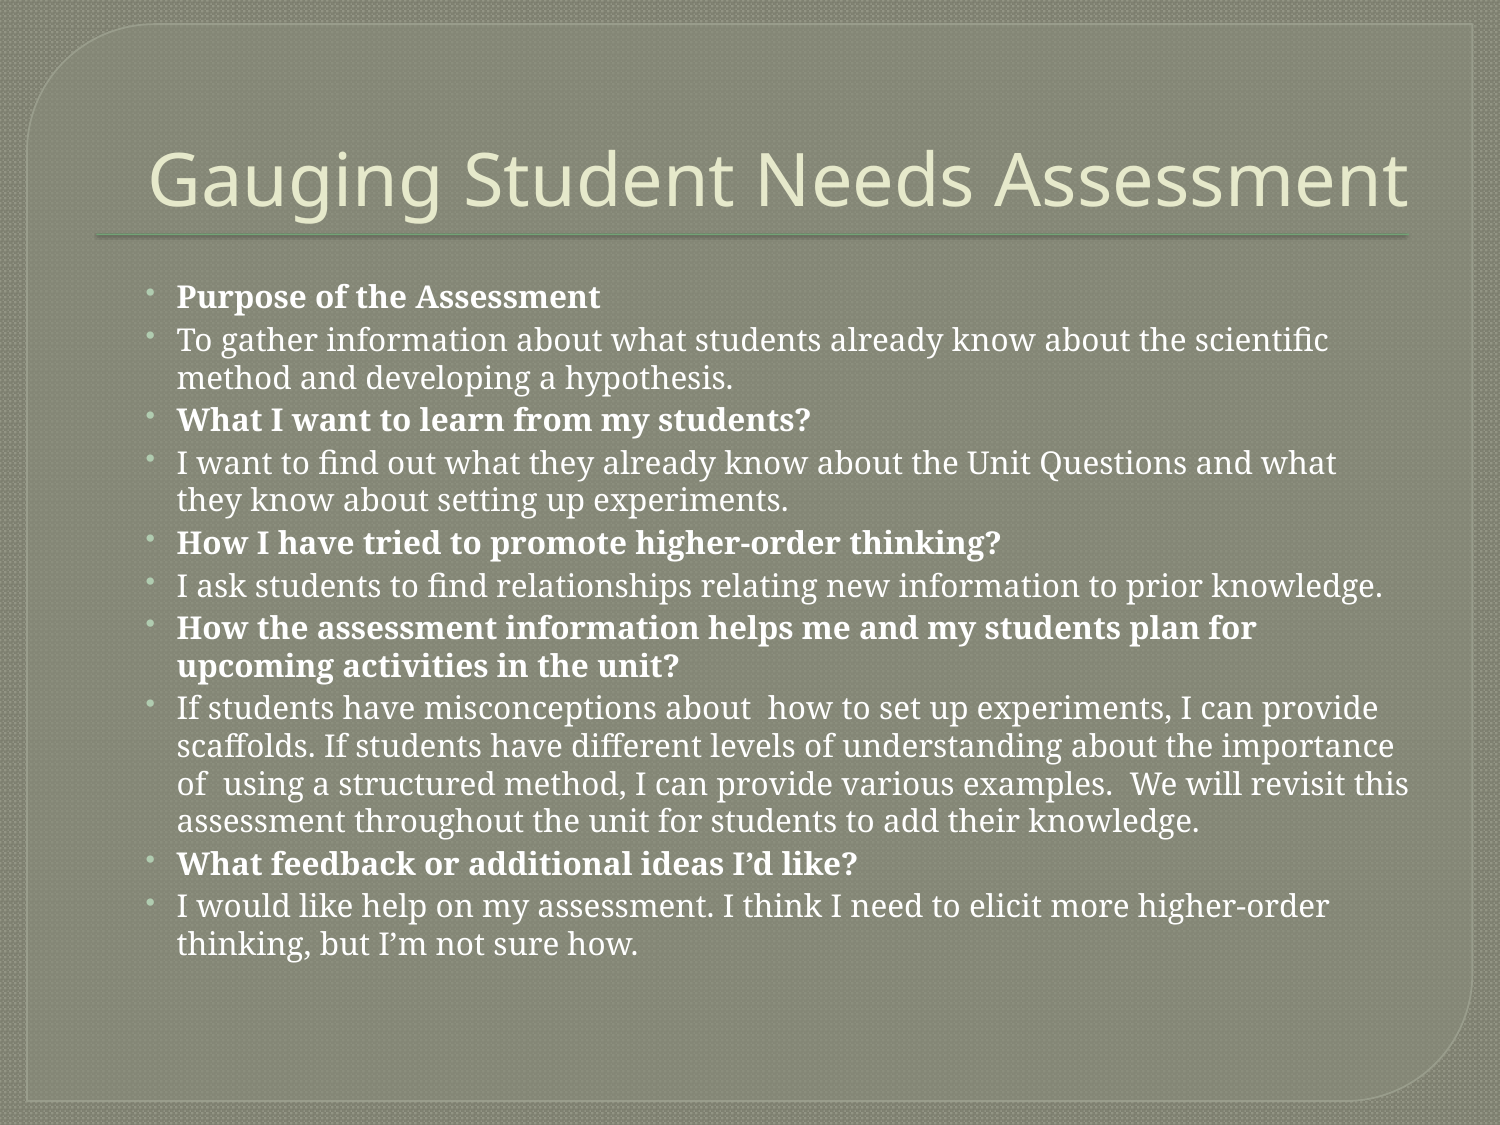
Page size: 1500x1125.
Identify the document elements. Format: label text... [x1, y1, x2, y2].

title Gauging Student Needs Assessment [75, 41, 1425, 230]
list Purpose of the Assessment To gather information about what students already know about the scientific method and developing a hypothesis. What I want to learn from my students? I want to find out what they already know about the Unit Questions and what they know about setting up experiments. How I have tried to promote higher-order thinking? I ask students to find relationships relating new information to prior knowledge. How the assessment information helps me and my students plan for upcoming activities in the unit? If students have misconceptions about how to set up experiments, I can provide scaffolds. If students have different levels of understanding about the importance of using a structured method, I can provide various examples. We will revisit this assessment throughout the unit for students to add their knowledge. What feedback or additional ideas I’d like? I would like help on my assessment. I think I need to elicit more higher-order thinking, but I’m not sure how. [75, 270, 1425, 1013]
